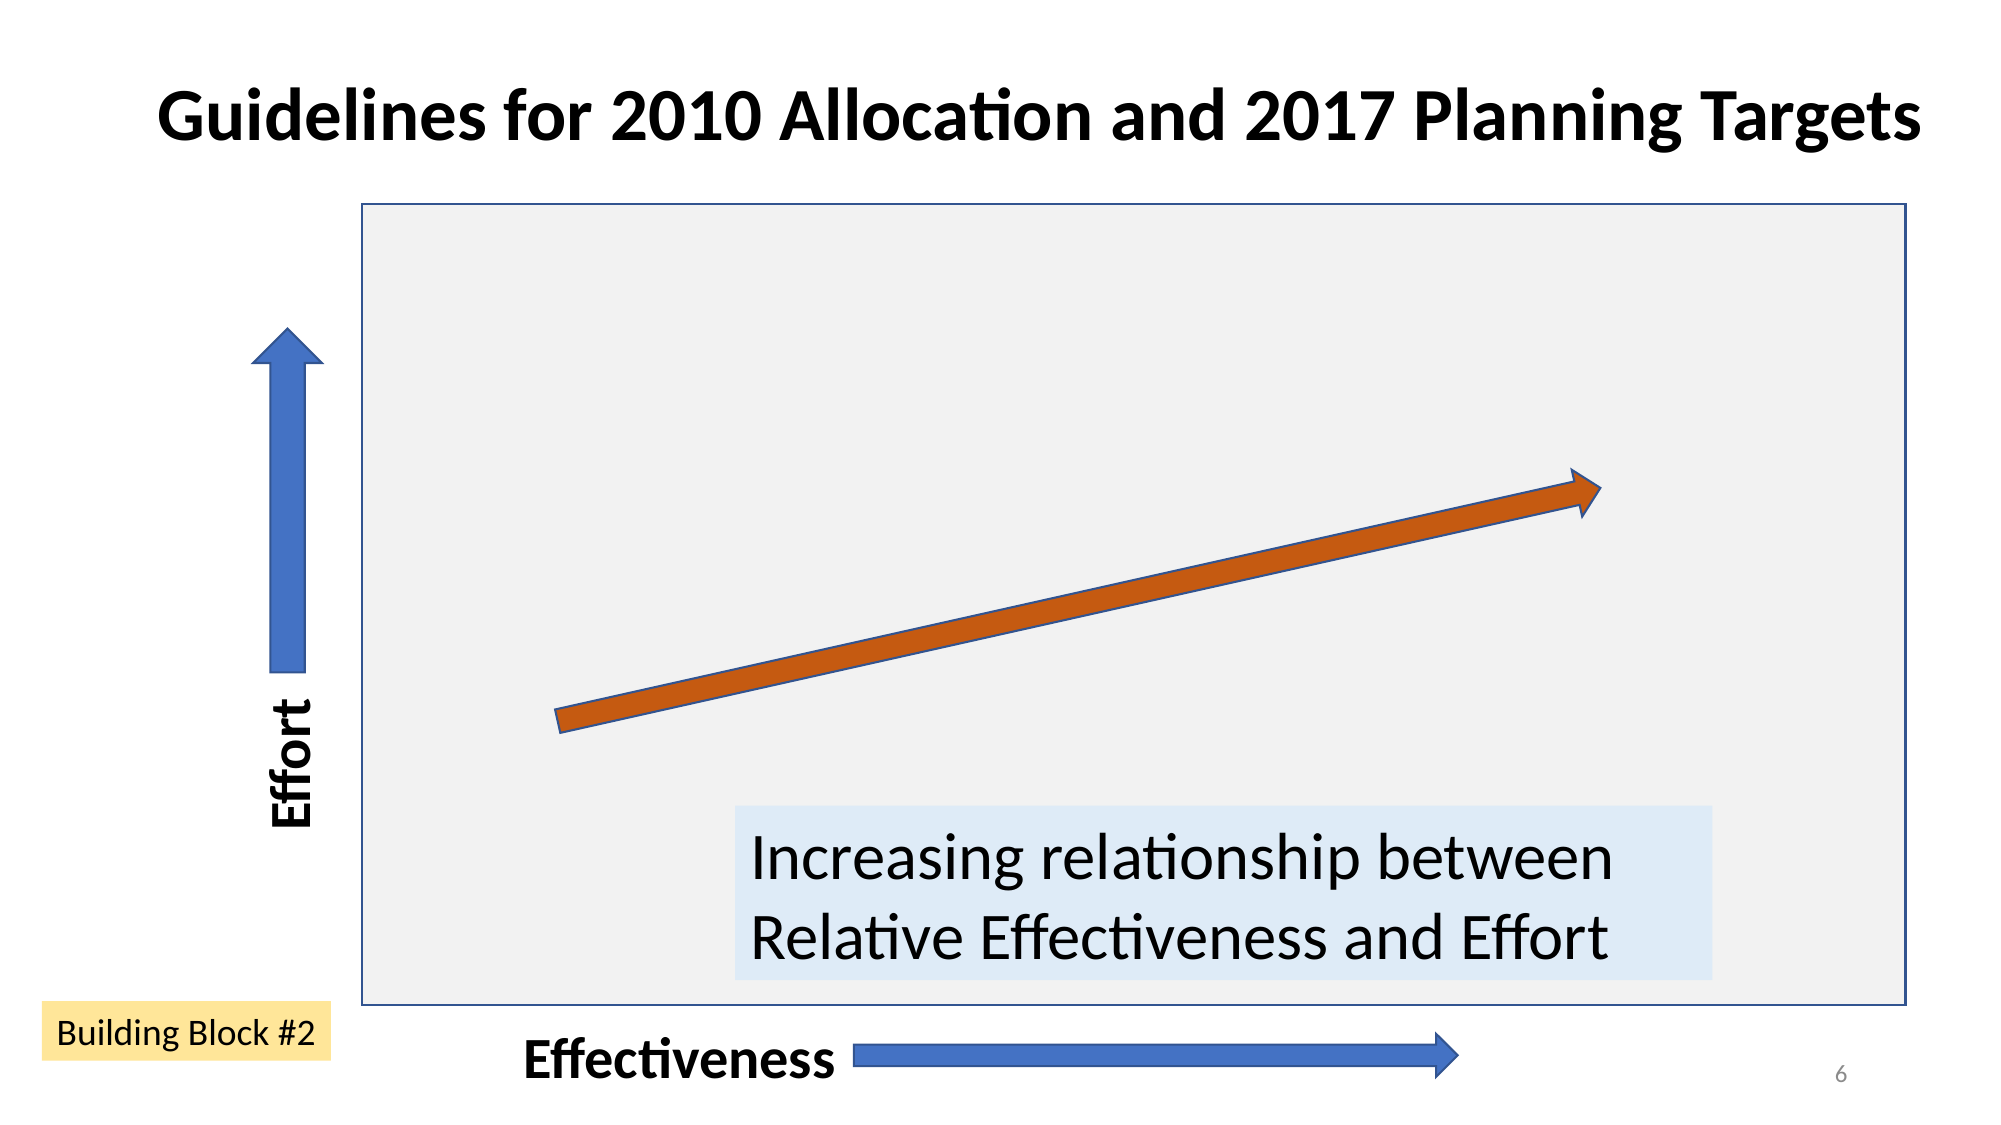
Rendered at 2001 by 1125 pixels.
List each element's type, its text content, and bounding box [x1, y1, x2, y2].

text_box [361, 203, 1907, 1006]
text_box Increasing relationship between Relative Effectiveness and Effort [735, 805, 1713, 981]
text_box Effort [244, 682, 330, 846]
text_box [250, 327, 325, 674]
text_box [852, 1031, 1460, 1080]
text_box [553, 467, 1602, 735]
text_box Building Block #2 [41, 1001, 331, 1061]
slide_number 6 [1412, 1042, 1863, 1103]
text_box Guidelines for 2010 Allocation and 2017 Planning Targets [143, 57, 1940, 163]
text_box Effectiveness [508, 1012, 851, 1098]
